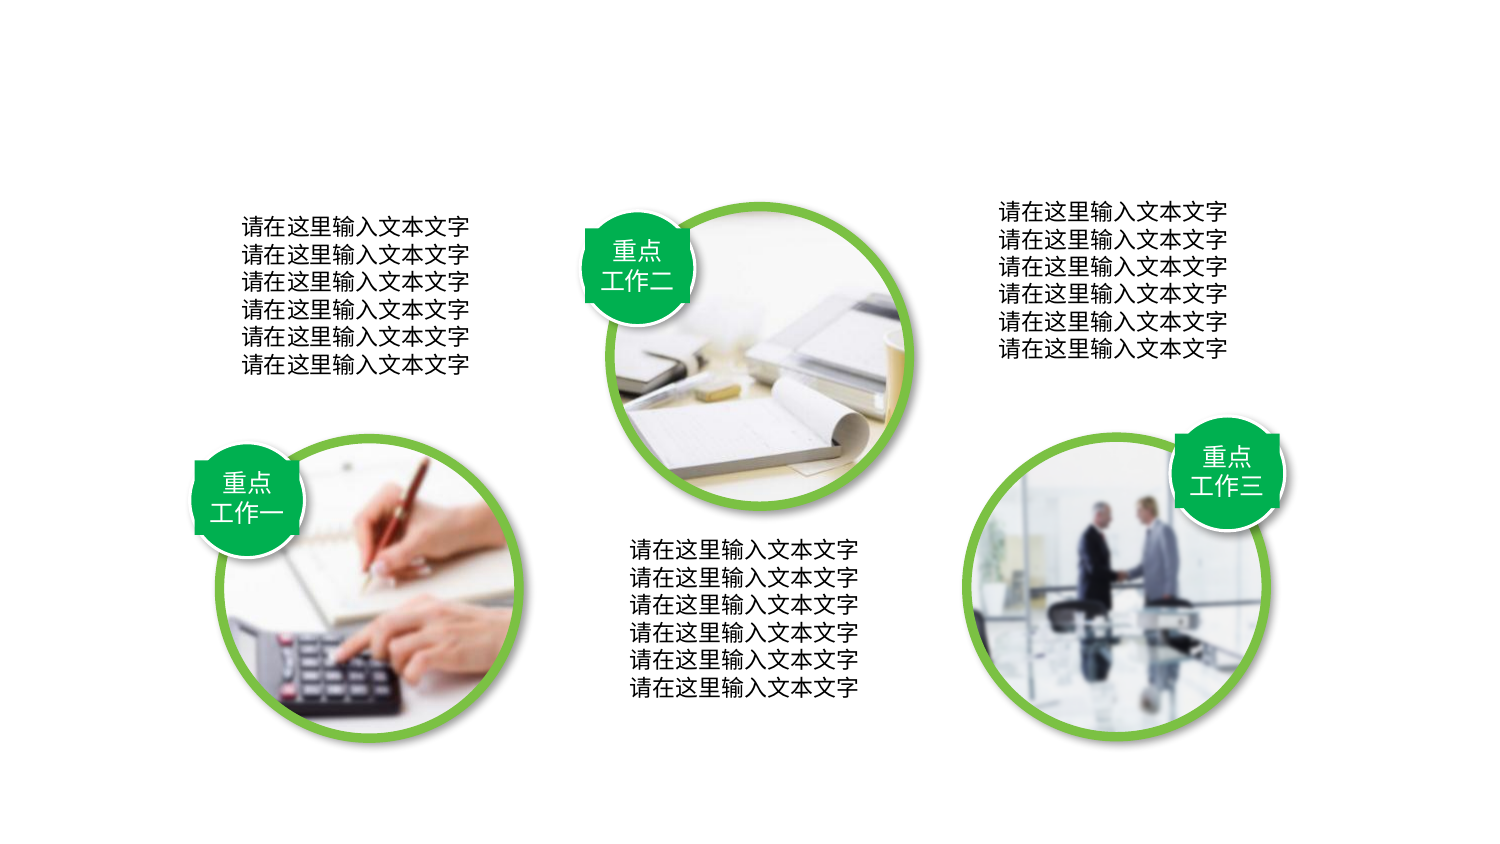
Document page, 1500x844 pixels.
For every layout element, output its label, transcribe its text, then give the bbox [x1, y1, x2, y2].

text_box 请在这里输入文本文字请在这里输入文本文字 请在这里输入文本文字 请在这里输入文本文字 请在这里输入文本文字 请在这里输入文本文字 [984, 190, 1245, 370]
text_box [579, 210, 696, 326]
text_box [1169, 415, 1286, 532]
text_box 请在这里输入文本文字请在这里输入文本文字 请在这里输入文本文字 请在这里输入文本文字 请在这里输入文本文字 请在这里输入文本文字 [227, 206, 488, 385]
text_box [217, 436, 522, 741]
text_box 请在这里输入文本文字请在这里输入文本文字 请在这里输入文本文字 请在这里输入文本文字 请在这里输入文本文字 请在这里输入文本文字 [615, 529, 876, 708]
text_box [189, 442, 305, 558]
text_box [964, 435, 1269, 739]
text_box [607, 204, 912, 509]
